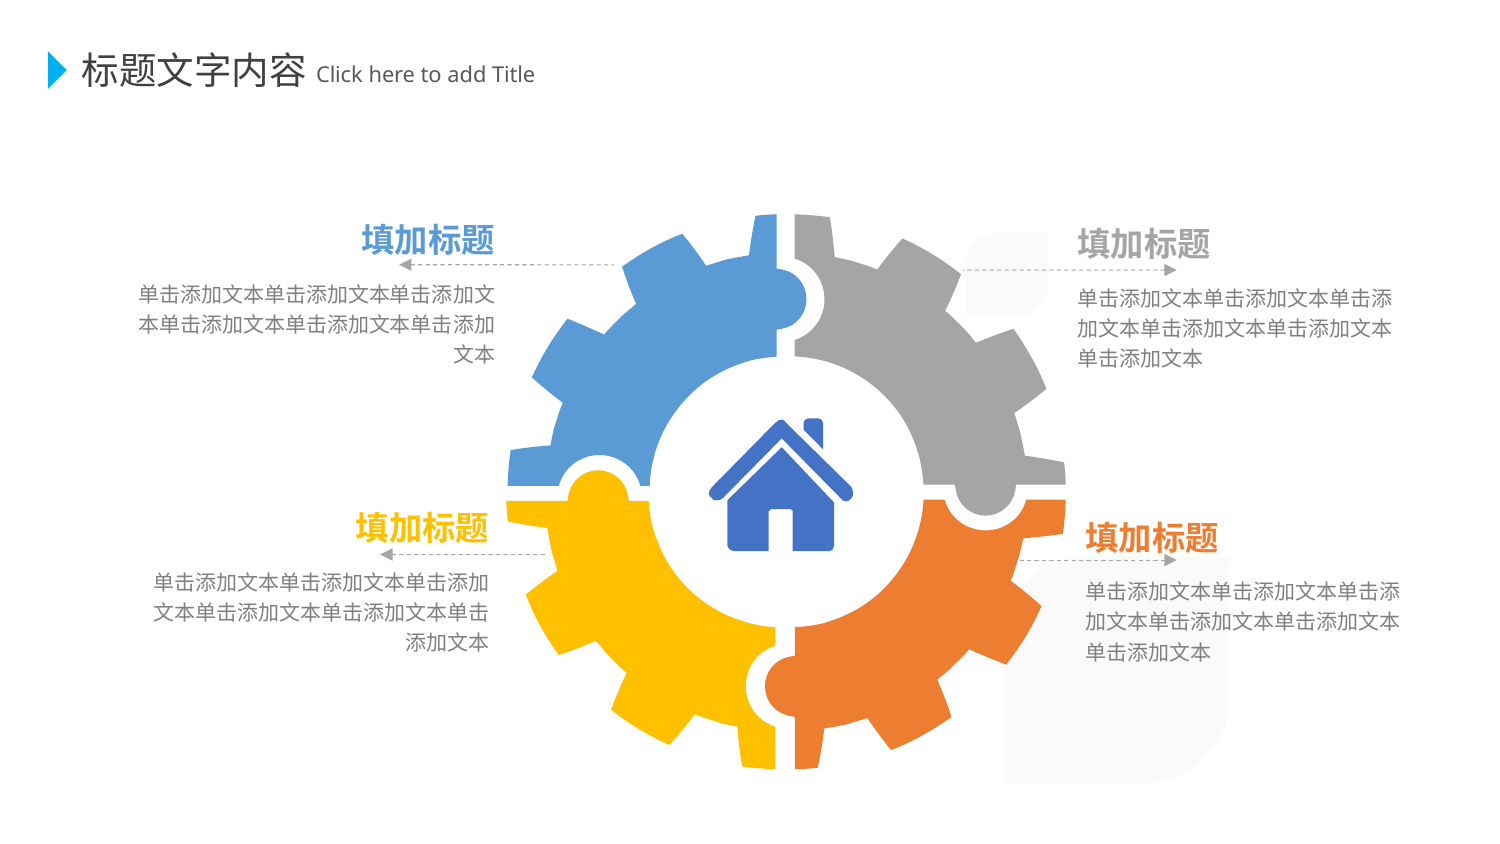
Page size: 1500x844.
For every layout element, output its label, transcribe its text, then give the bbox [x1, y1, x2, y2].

text_box 填加标题 单击添加文本单击添加文本单击添加文本单击添加文本单击添加文本单击添加文本 [1067, 218, 1421, 395]
text_box [1002, 557, 1152, 784]
text_box [506, 470, 776, 770]
text_box 填加标题 单击添加文本单击添加文本单击添加文本单击添加文本单击添加文本单击添加文本 [126, 502, 500, 669]
text_box [965, 232, 1049, 316]
text_box [794, 214, 1066, 516]
text_box [708, 419, 854, 502]
text_box 填加标题 单击添加文本单击添加文本单击添加文本单击添加文本单击添加文本单击添加文本 [126, 214, 506, 359]
text_box [803, 418, 824, 450]
text_box [765, 499, 1066, 770]
text_box [727, 447, 835, 552]
text_box 填加标题 单击添加文本单击添加文本单击添加文本单击添加文本单击添加文本单击添加文本 [1075, 511, 1429, 783]
text_box [507, 214, 807, 486]
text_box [48, 39, 558, 101]
